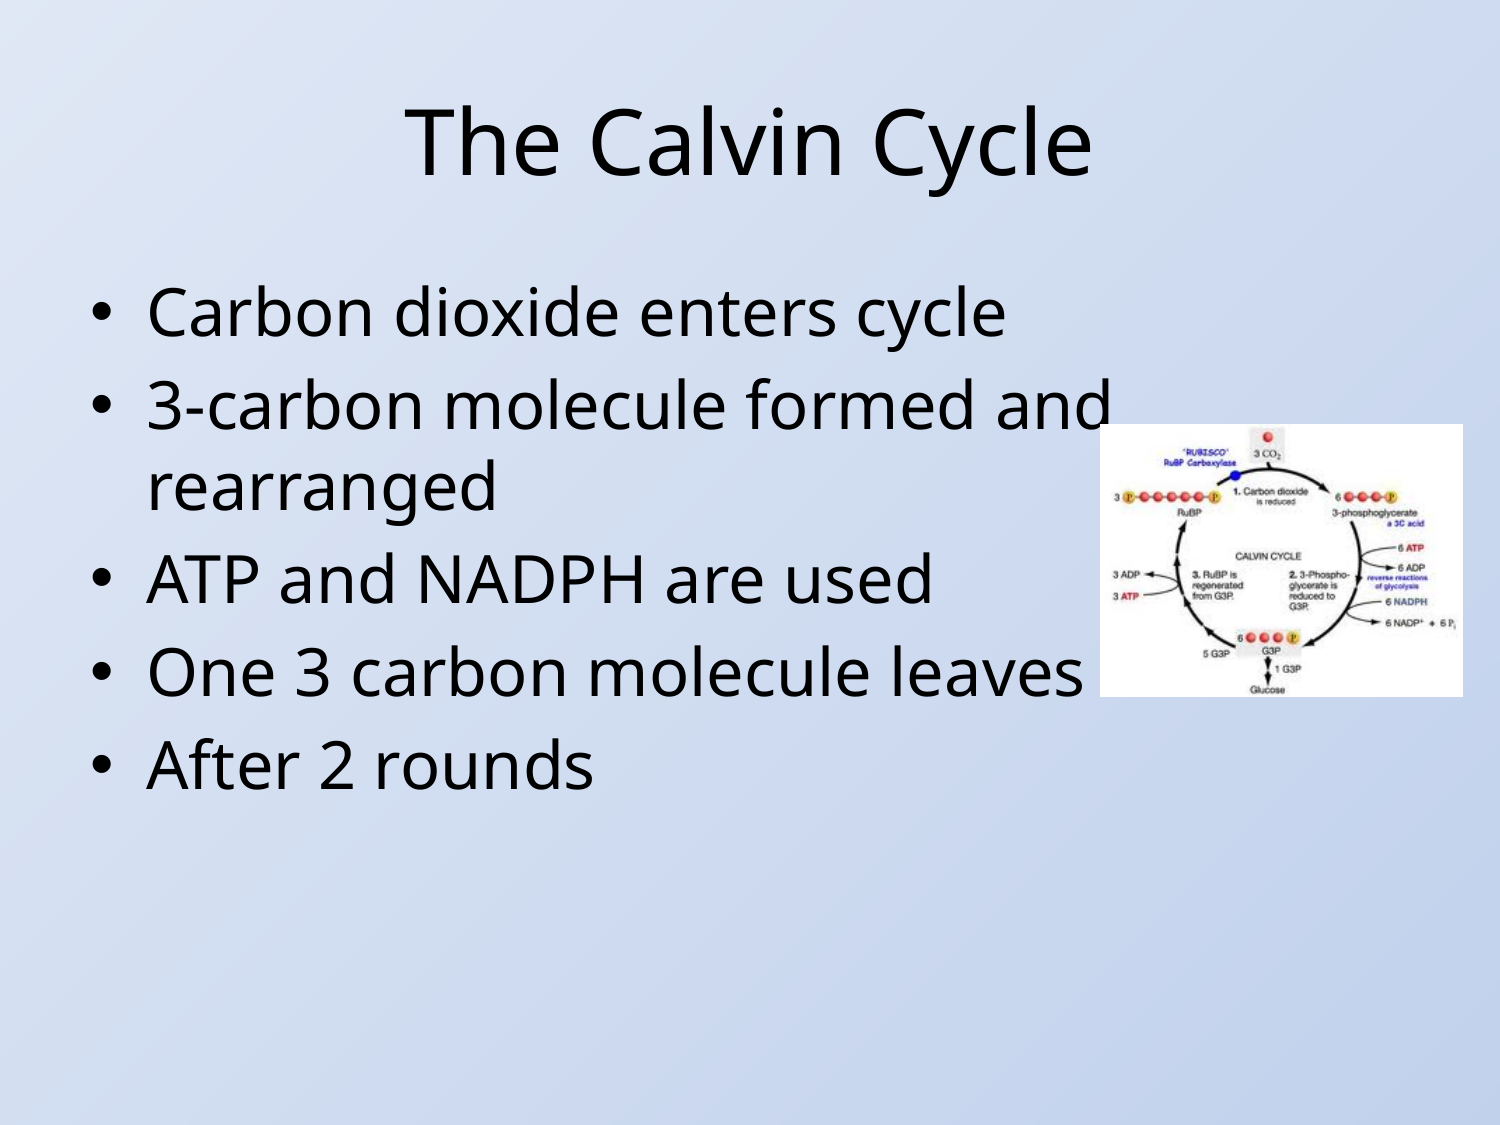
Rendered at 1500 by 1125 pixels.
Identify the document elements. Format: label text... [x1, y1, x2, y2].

title The Calvin Cycle [75, 45, 1425, 233]
list Carbon dioxide enters cycle 3-carbon molecule formed and rearranged ATP and NADPH are used One 3 carbon molecule leaves After 2 rounds [75, 262, 1425, 1005]
picture [1099, 424, 1463, 697]
